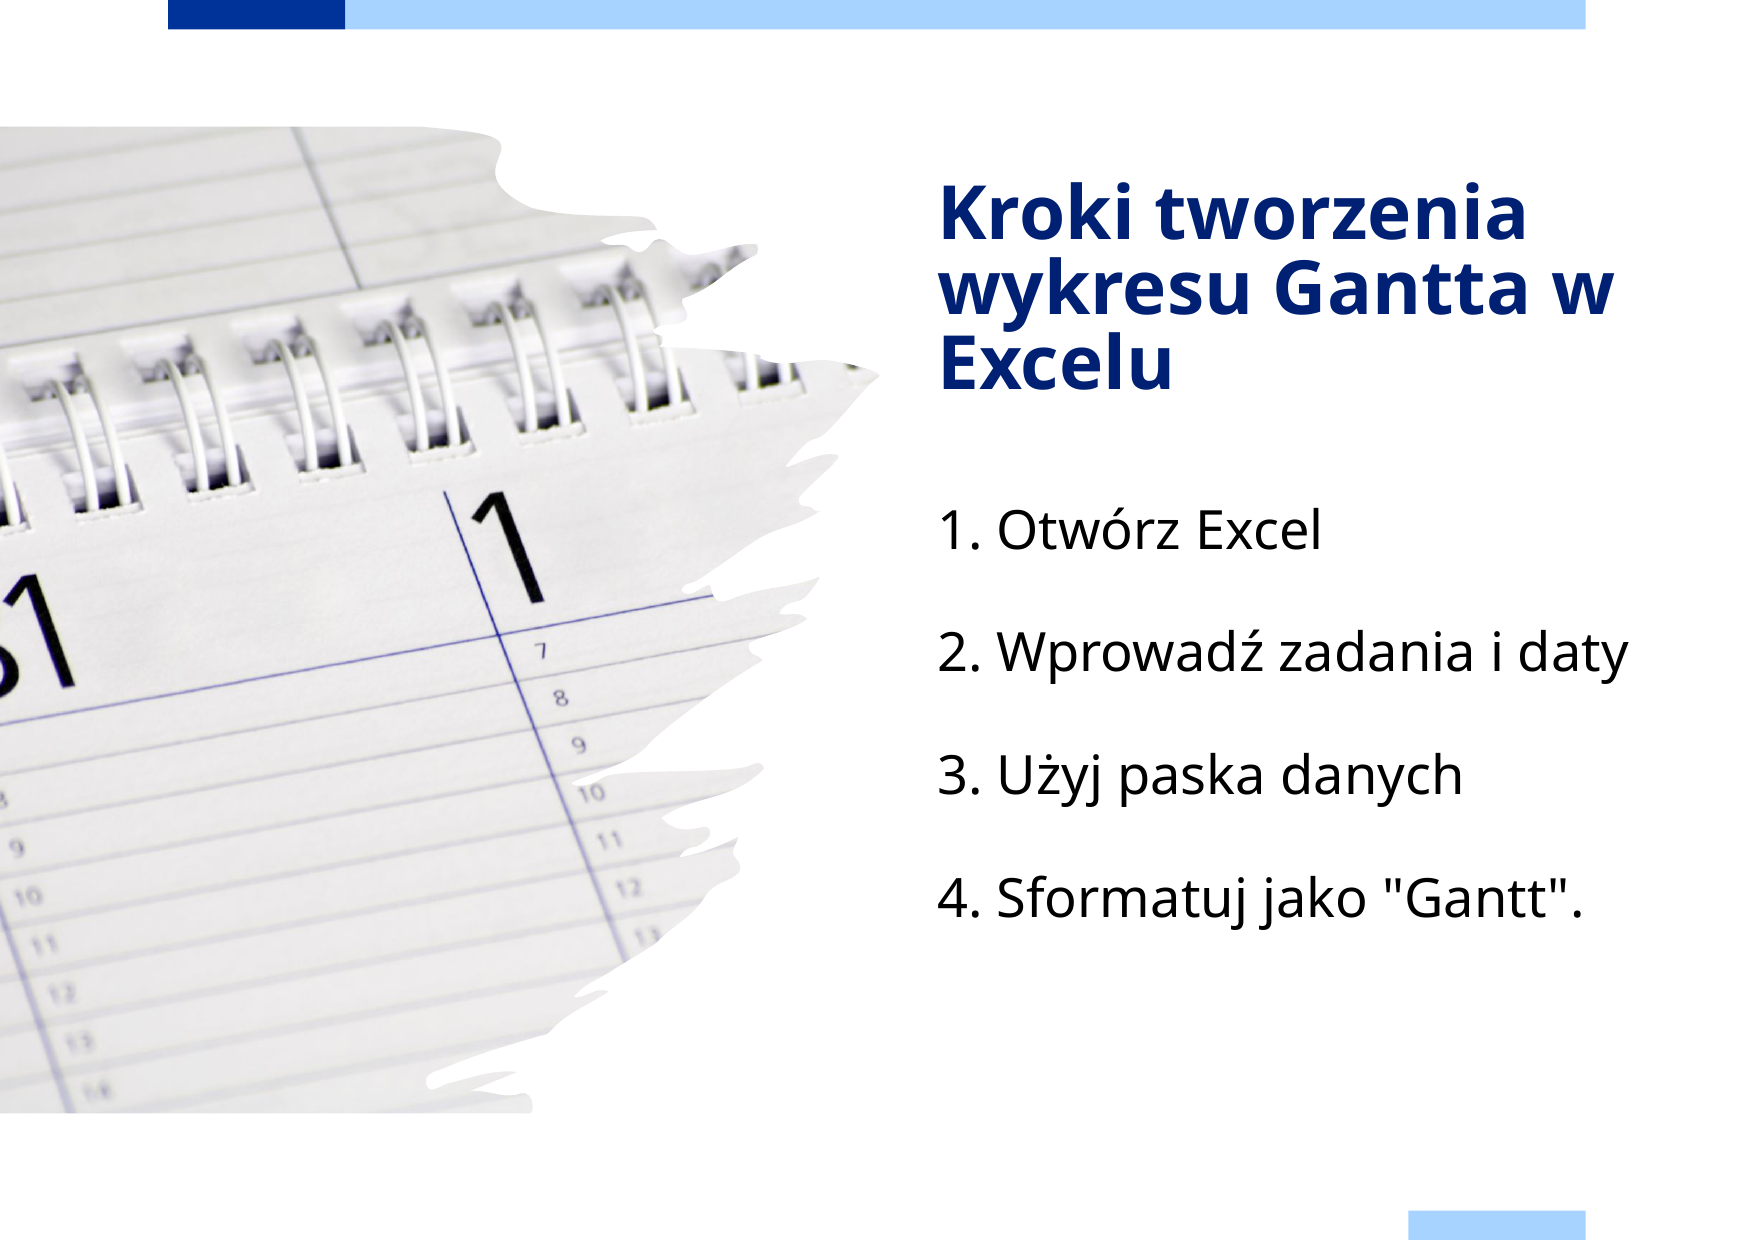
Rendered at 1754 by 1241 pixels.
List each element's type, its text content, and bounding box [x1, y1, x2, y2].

list 1. Otwórz Excel 2. Wprowadź zadania i daty 3. Użyj paska danych 4. Sformatuj jako "Gantt". [937, 462, 1634, 1016]
title Kroki tworzenia wykresu Gantta w Excelu [937, 179, 1634, 440]
picture [0, 126, 880, 1114]
